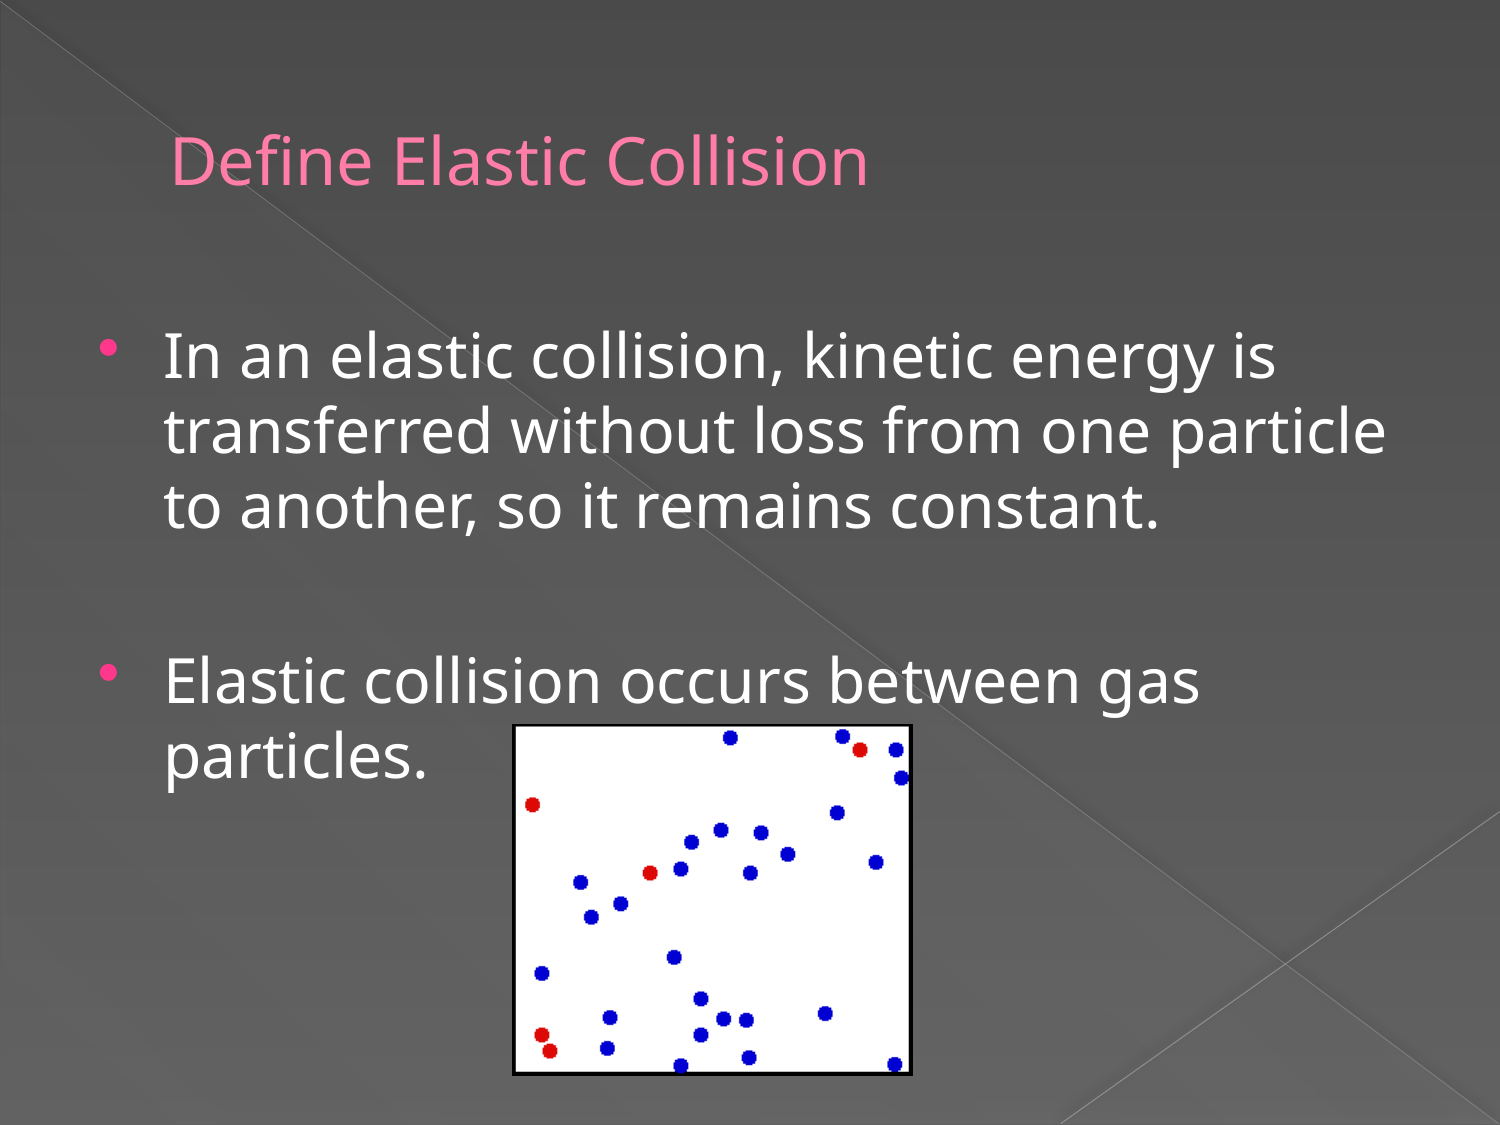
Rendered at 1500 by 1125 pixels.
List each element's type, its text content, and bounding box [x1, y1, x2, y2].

picture [512, 724, 913, 1076]
list In an elastic collision, kinetic energy is transferred without loss from one particle to another, so it remains constant. Elastic collision occurs between gas particles. [75, 308, 1425, 1059]
title Define Elastic Collision [75, 43, 1425, 274]
